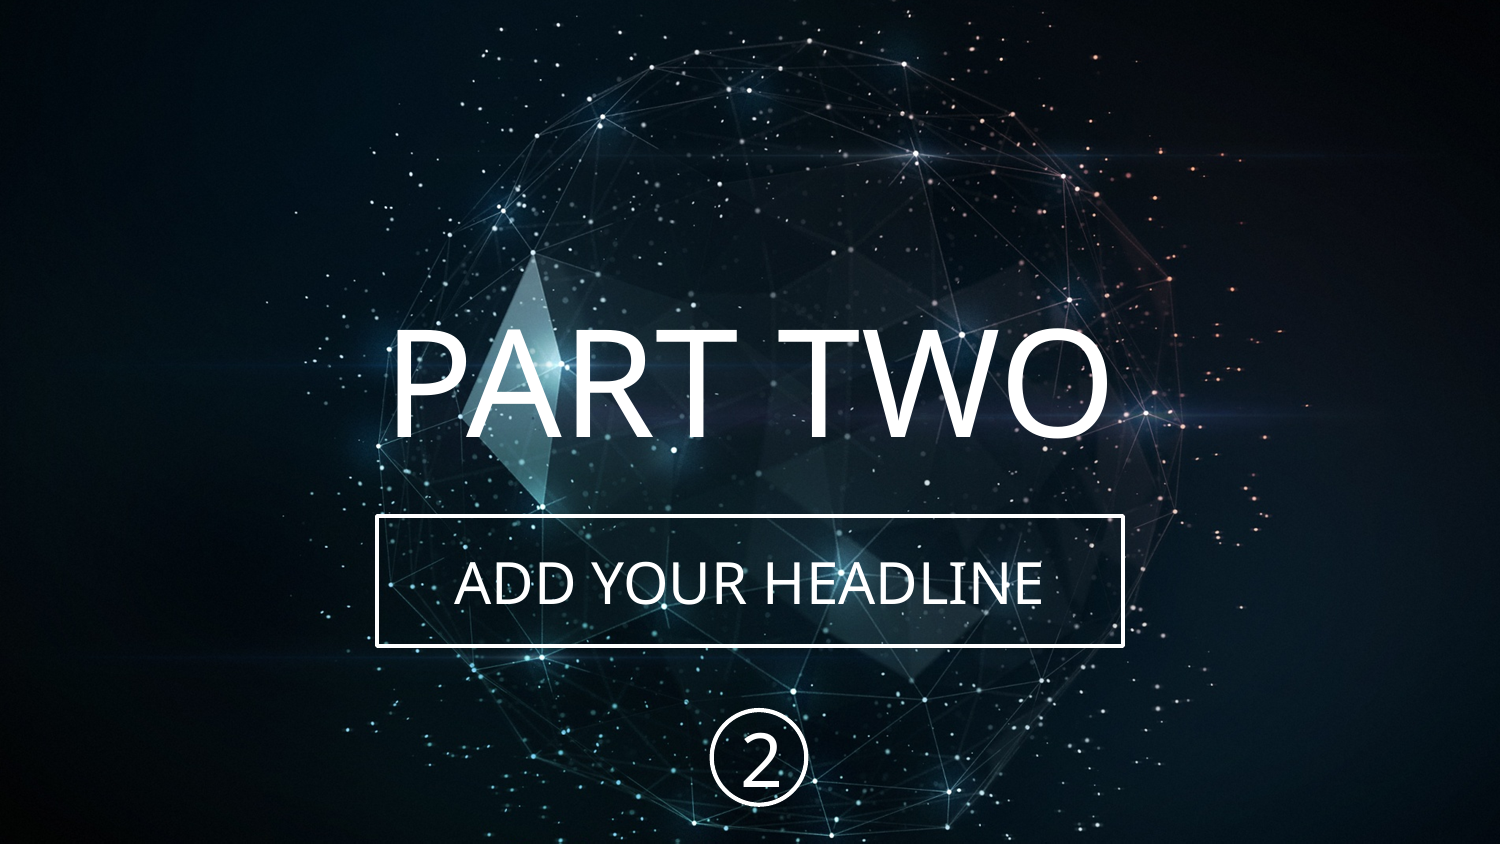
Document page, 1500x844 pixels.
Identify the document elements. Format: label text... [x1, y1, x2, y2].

text_box PART TWO [368, 280, 1132, 475]
picture [0, 0, 1500, 844]
text_box [377, 516, 1124, 647]
text_box ADD YOUR HEADLINE [439, 538, 1061, 624]
text_box 2 [711, 710, 807, 805]
